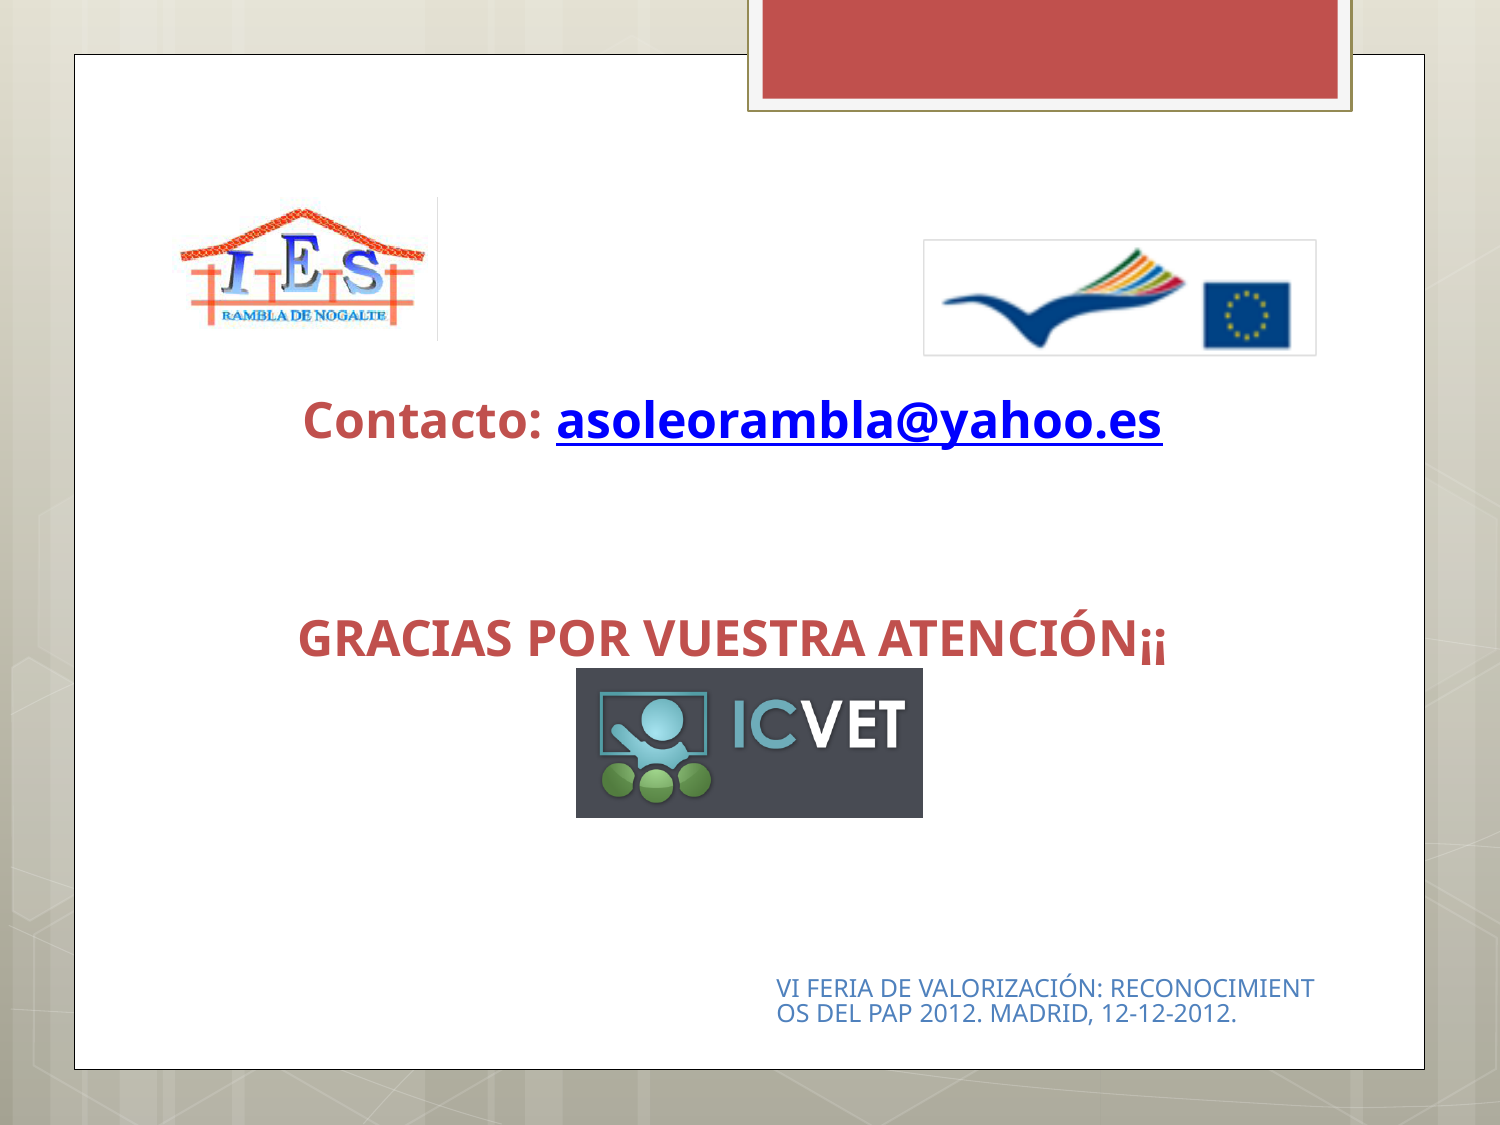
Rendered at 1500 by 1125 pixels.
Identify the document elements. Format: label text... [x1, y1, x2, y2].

list Contacto: asoleorambla@yahoo.es GRACIAS POR VUESTRA ATENCIÓN¡¡ [171, 381, 1283, 957]
picture [170, 195, 438, 343]
picture [576, 668, 923, 819]
footer VI FERIA DE VALORIZACIÓN: RECONOCIMIENTOS DEL PAP 2012. MADRID, 12-12-2012. [761, 960, 1336, 1020]
picture [921, 237, 1319, 360]
